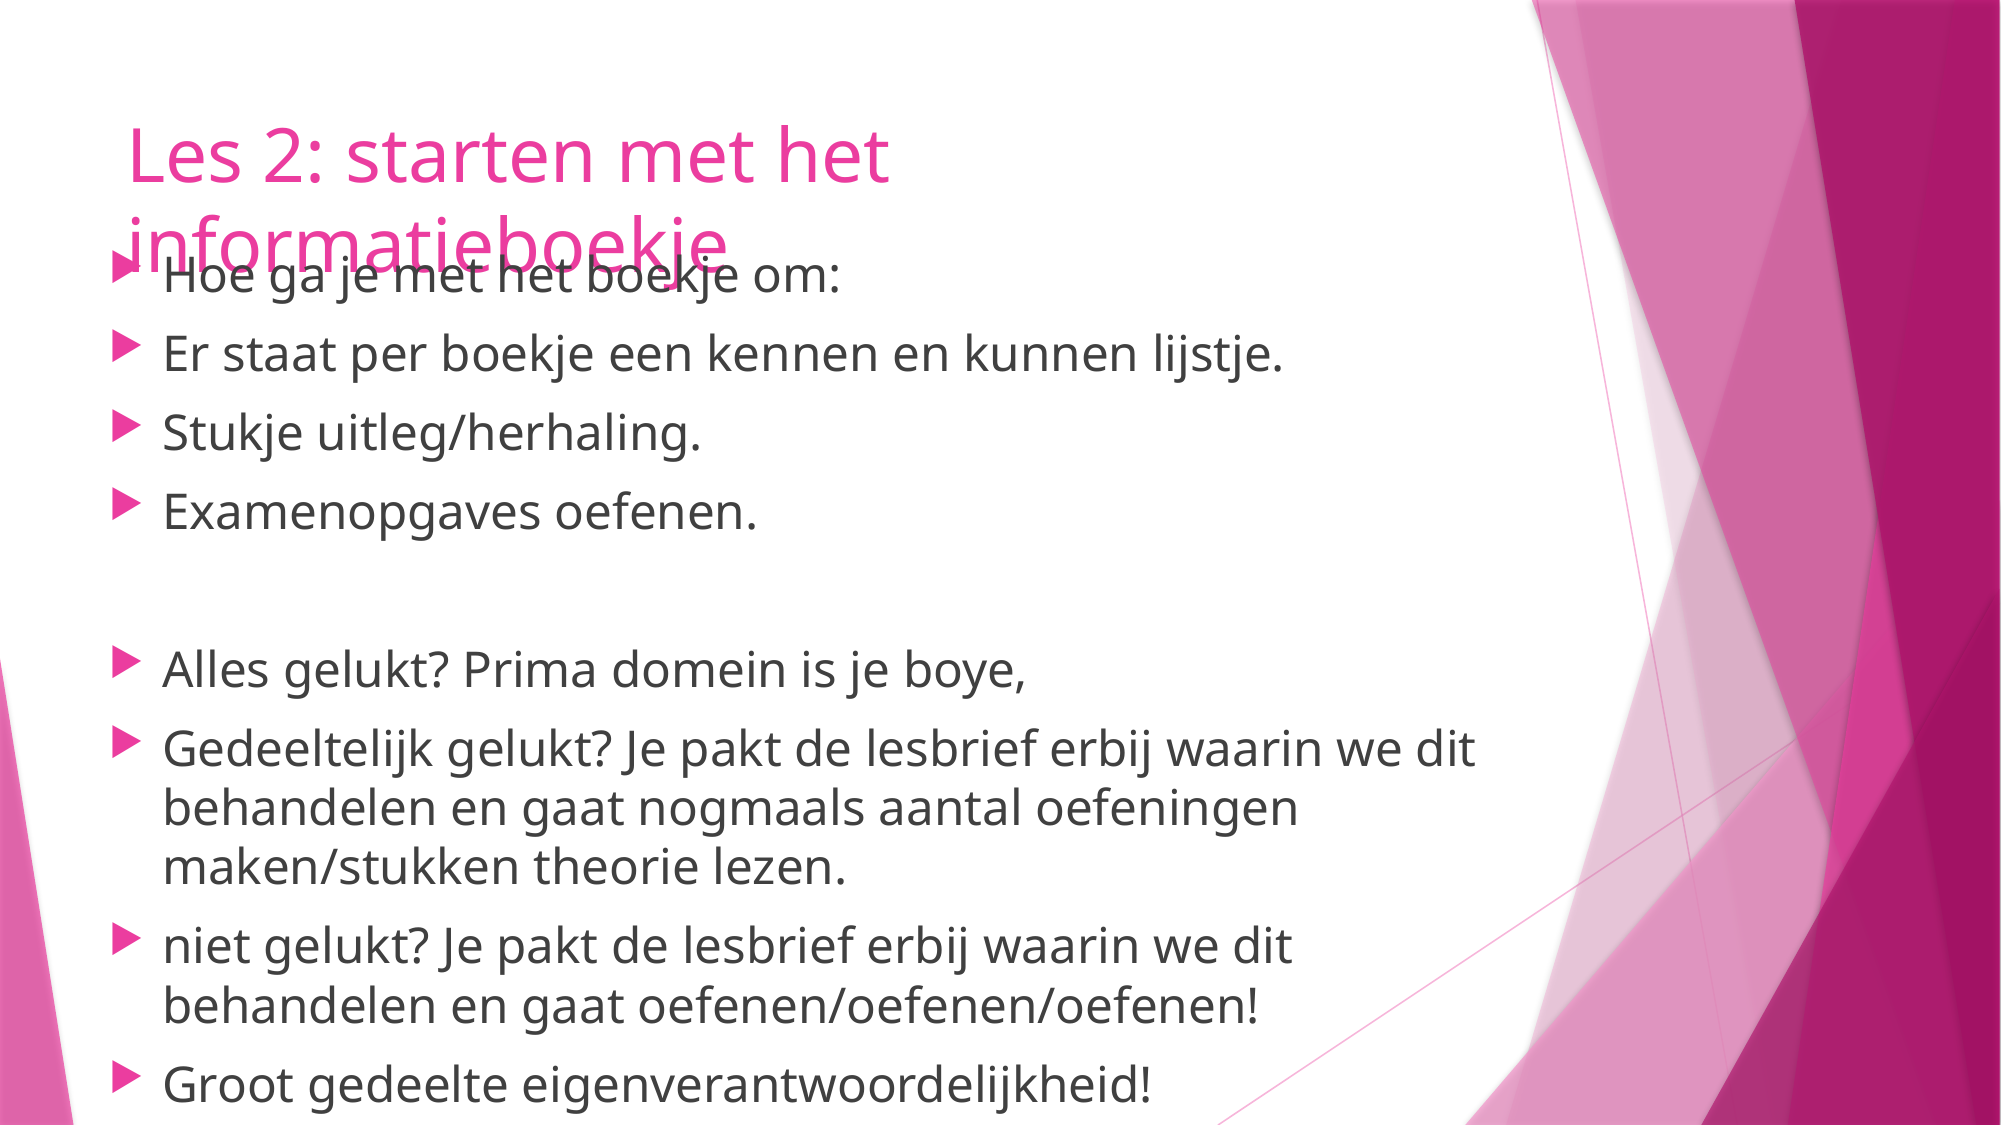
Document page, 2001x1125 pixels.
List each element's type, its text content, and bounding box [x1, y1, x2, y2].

title Les 2: starten met het informatieboekje [111, 99, 1522, 235]
list Hoe ga je met het boekje om: Er staat per boekje een kennen en kunnen lijstje. Stukje uitleg/herhaling. Examenopgaves oefenen. Alles gelukt? Prima domein is je boye, Gedeeltelijk gelukt? Je pakt de lesbrief erbij waarin we dit behandelen en gaat nogmaals aantal oefeningen maken/stukken theorie lezen. niet gelukt? Je pakt de lesbrief erbij waarin we dit behandelen en gaat oefenen/oefenen/oefenen! Groot gedeelte eigenverantwoordelijkheid! [93, 235, 1522, 1125]
